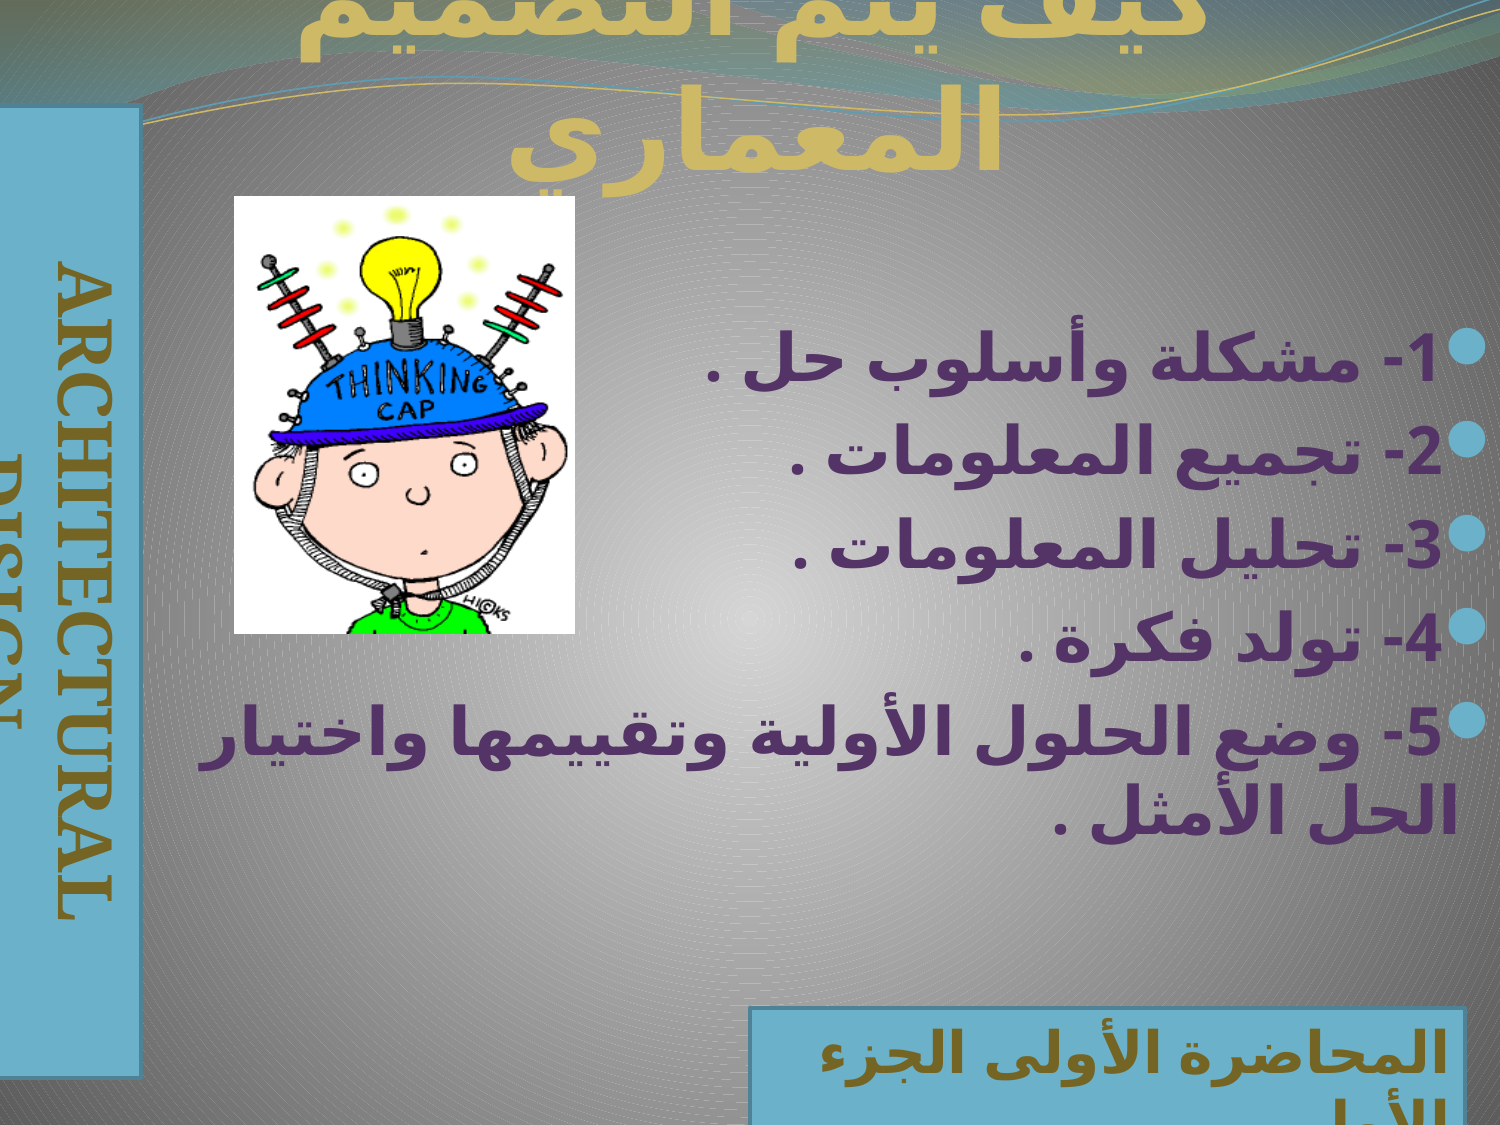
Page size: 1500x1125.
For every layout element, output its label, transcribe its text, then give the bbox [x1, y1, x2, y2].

picture [234, 196, 575, 634]
text_box المحاضرة الأولى الجزء الأول [748, 1006, 1467, 1125]
list 1- مشكلة وأسلوب حل . 2- تجميع المعلومات . 3- تحليل المعلومات . 4- تولد فكرة . 5- وضع الحلول الأولية وتقييمها واختيار الحل الأمثل . [171, 307, 1500, 1081]
table_cell خارجى [227, 197, 234, 307]
table_cell حمام _مطبخ _دورة مياه _سلم _ الأماكن المخصصة للغسيل والتخزين [227, 307, 580, 645]
text_box Architectural Disign [0, 103, 143, 1080]
title كيف يتم التصميم المعماري [143, 140, 1432, 329]
table_cell خارجى [575, 199, 580, 307]
